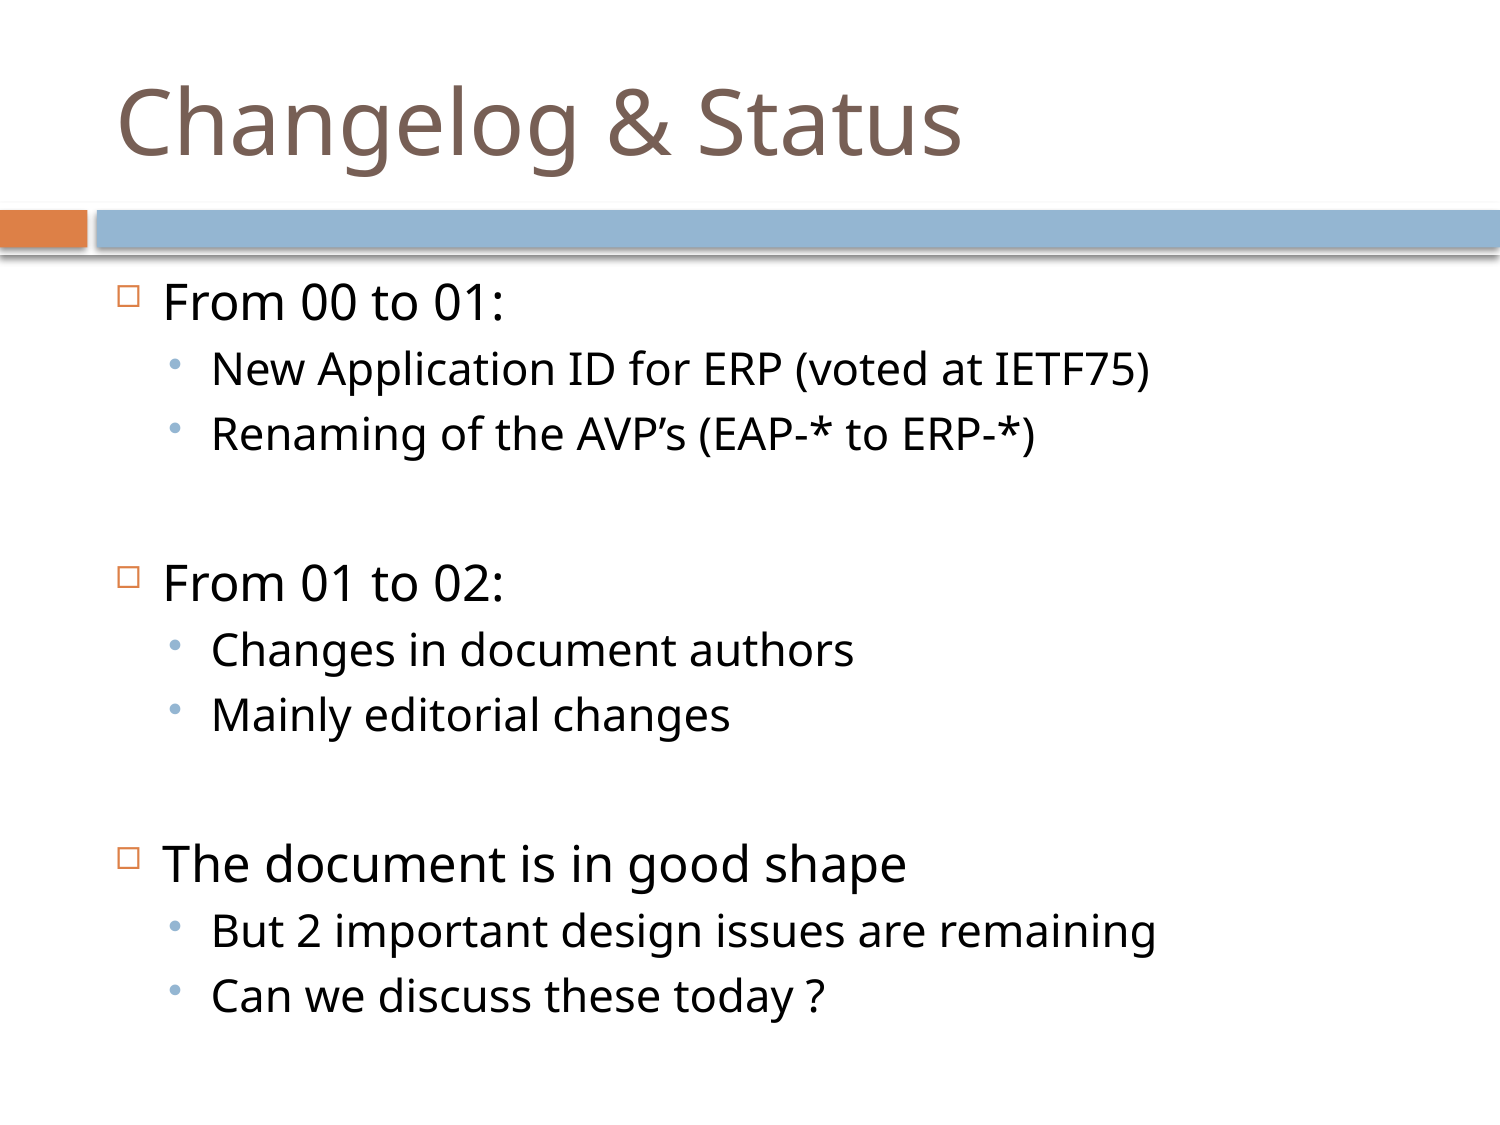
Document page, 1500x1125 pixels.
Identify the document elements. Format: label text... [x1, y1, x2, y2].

list From 00 to 01: New Application ID for ERP (voted at IETF75) Renaming of the AVP’s (EAP-* to ERP-*) From 01 to 02: Changes in document authors Mainly editorial changes The document is in good shape But 2 important design issues are remaining Can we discuss these today ? [100, 262, 1438, 1038]
title Changelog & Status [100, 37, 1438, 200]
